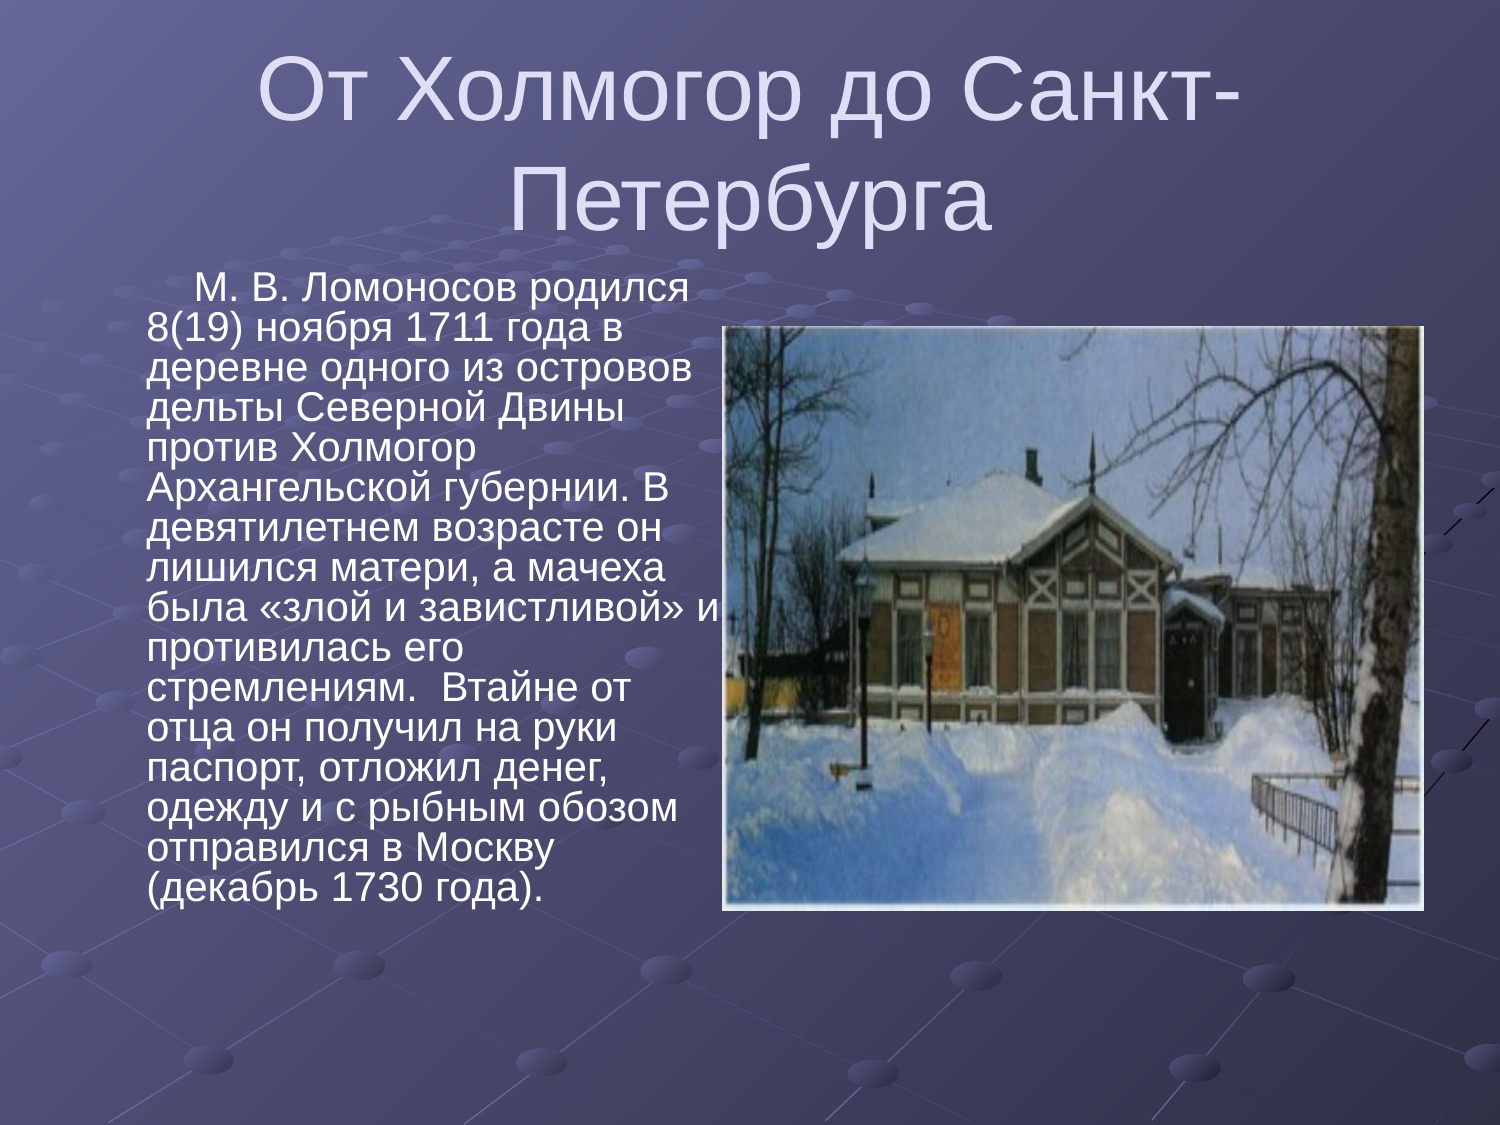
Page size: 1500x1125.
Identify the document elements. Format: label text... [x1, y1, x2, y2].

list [722, 326, 1424, 911]
list М. В. Ломоносов родился 8(19) ноября 1711 года в деревне одного из островов дельты Северной Двины против Холмогор Архангельской губернии. В девятилетнем возрасте он лишился матери, а мачеха была «злой и завистливой» и противилась его стремлениям. Втайне от отца он получил на руки паспорт, отложил денег, одежду и с рыбным обозом отправился в Москву (декабрь 1730 года). [74, 262, 738, 1007]
title От Холмогор до Санкт-Петербурга [74, 44, 1426, 233]
